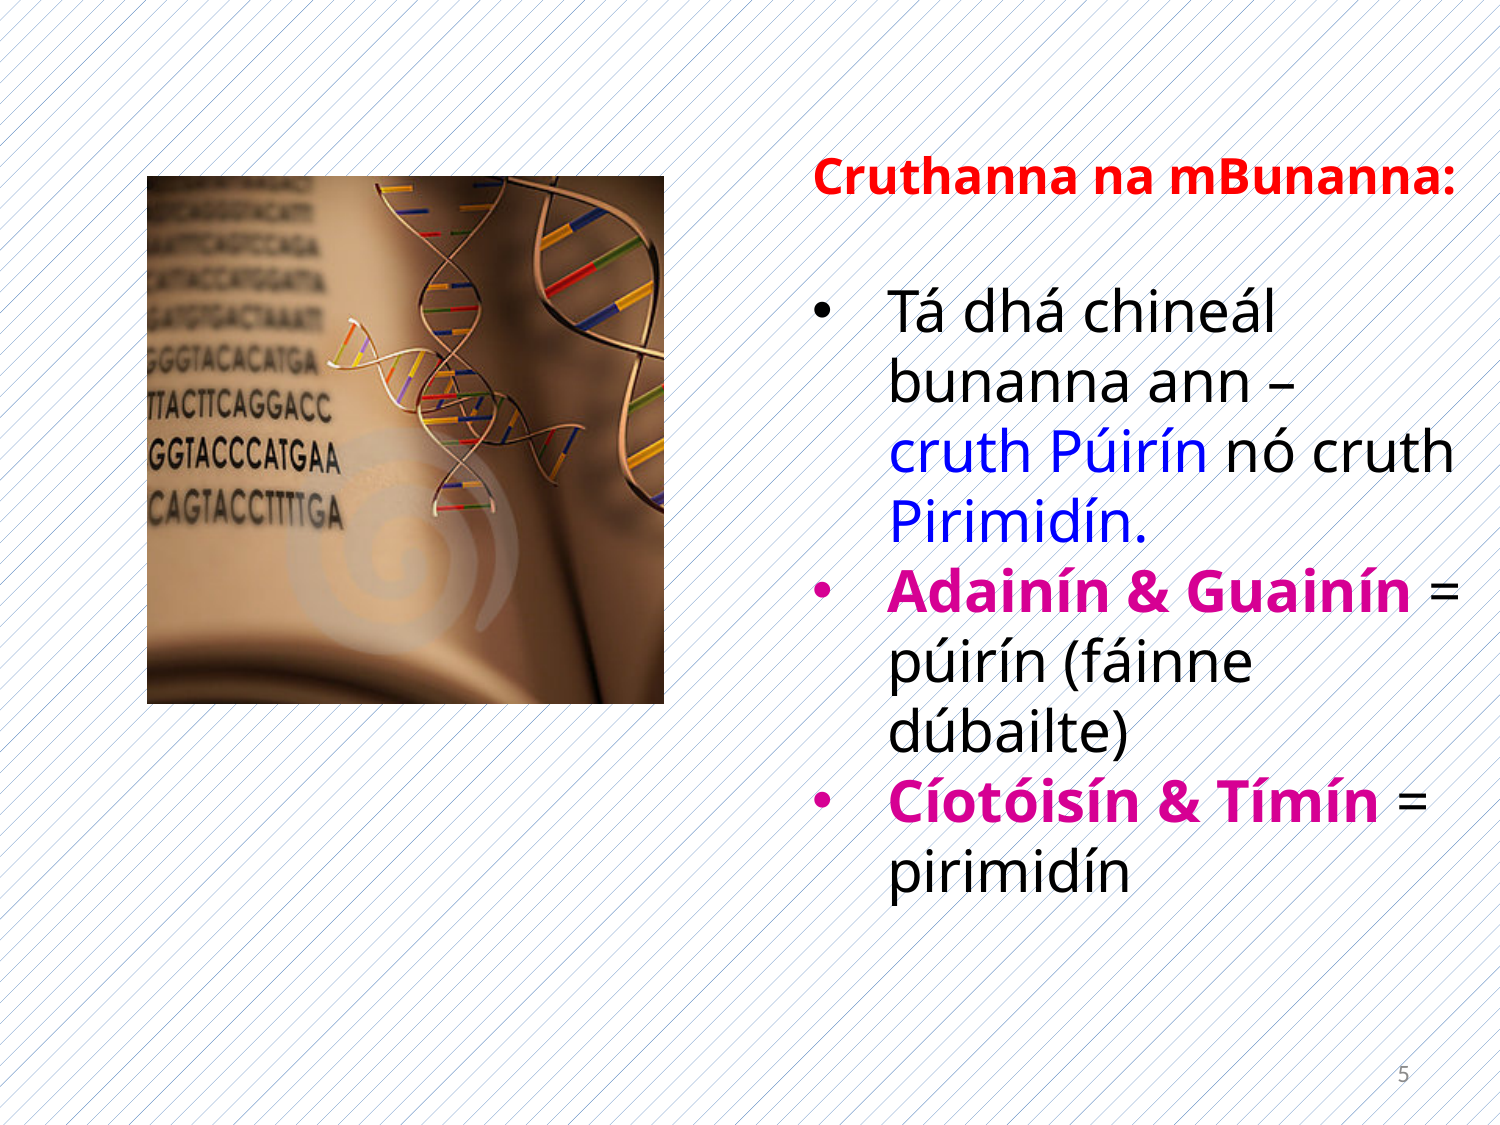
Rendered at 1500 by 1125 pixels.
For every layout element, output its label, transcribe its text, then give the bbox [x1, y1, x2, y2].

text_box Cruthanna na mBunanna: Tá dhá chineál bunanna ann – cruth Púirín nó cruth Pirimidín. Adainín & Guainín = púirín (fáinne dúbailte) Cíotóisín & Tímín = pirimidín [797, 137, 1483, 912]
picture [135, 0, 665, 704]
slide_number 5 [1074, 1042, 1425, 1103]
